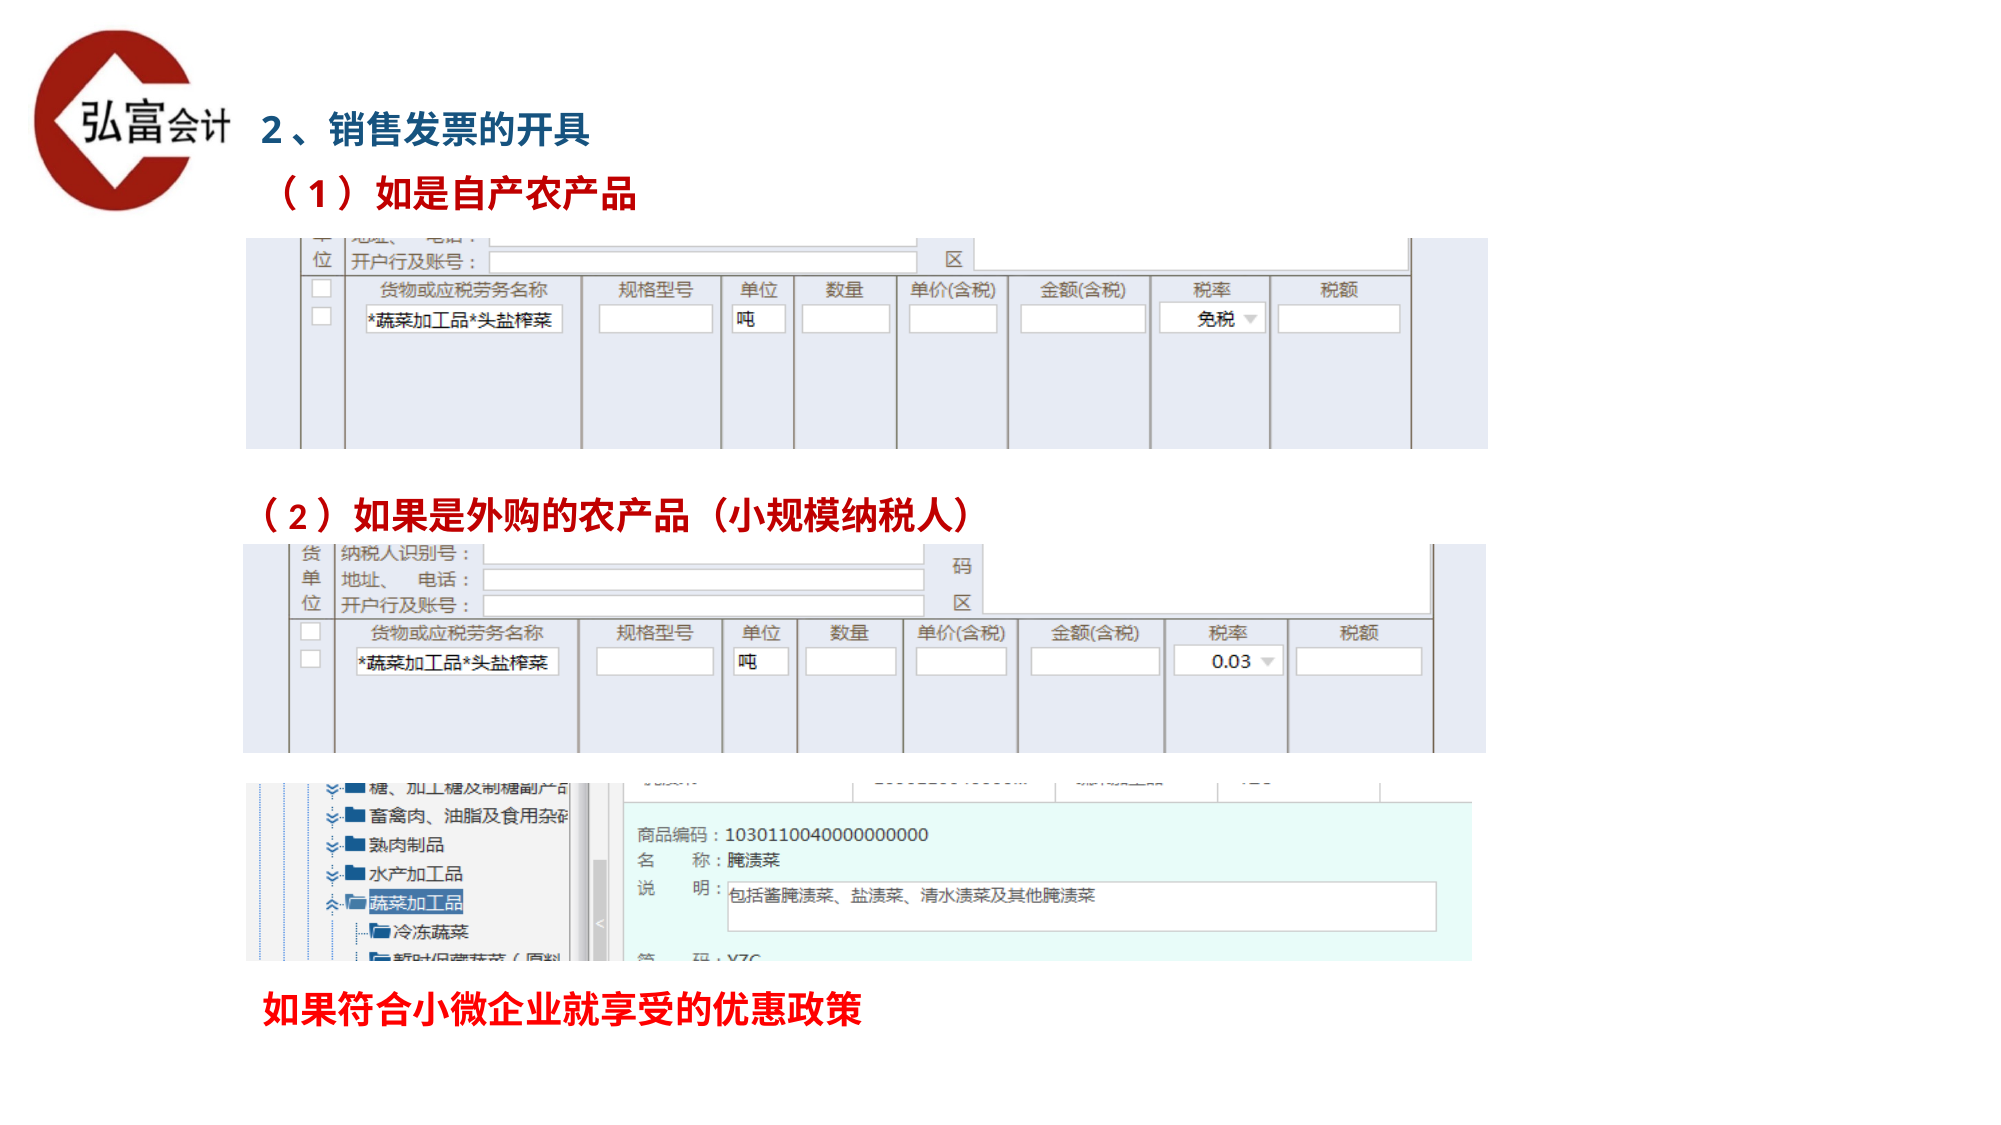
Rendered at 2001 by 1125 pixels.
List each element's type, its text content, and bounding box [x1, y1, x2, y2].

text_box 2、销售发票的开具 （1）如是自产农产品 [246, 81, 1760, 222]
picture [243, 544, 1486, 753]
picture [28, 9, 234, 239]
text_box （2）如果是外购的农产品（小规模纳税人） [227, 484, 1007, 545]
text_box 如果符合小微企业就享受的优惠政策 [247, 978, 878, 1039]
picture [246, 238, 1488, 450]
picture [246, 783, 1472, 961]
